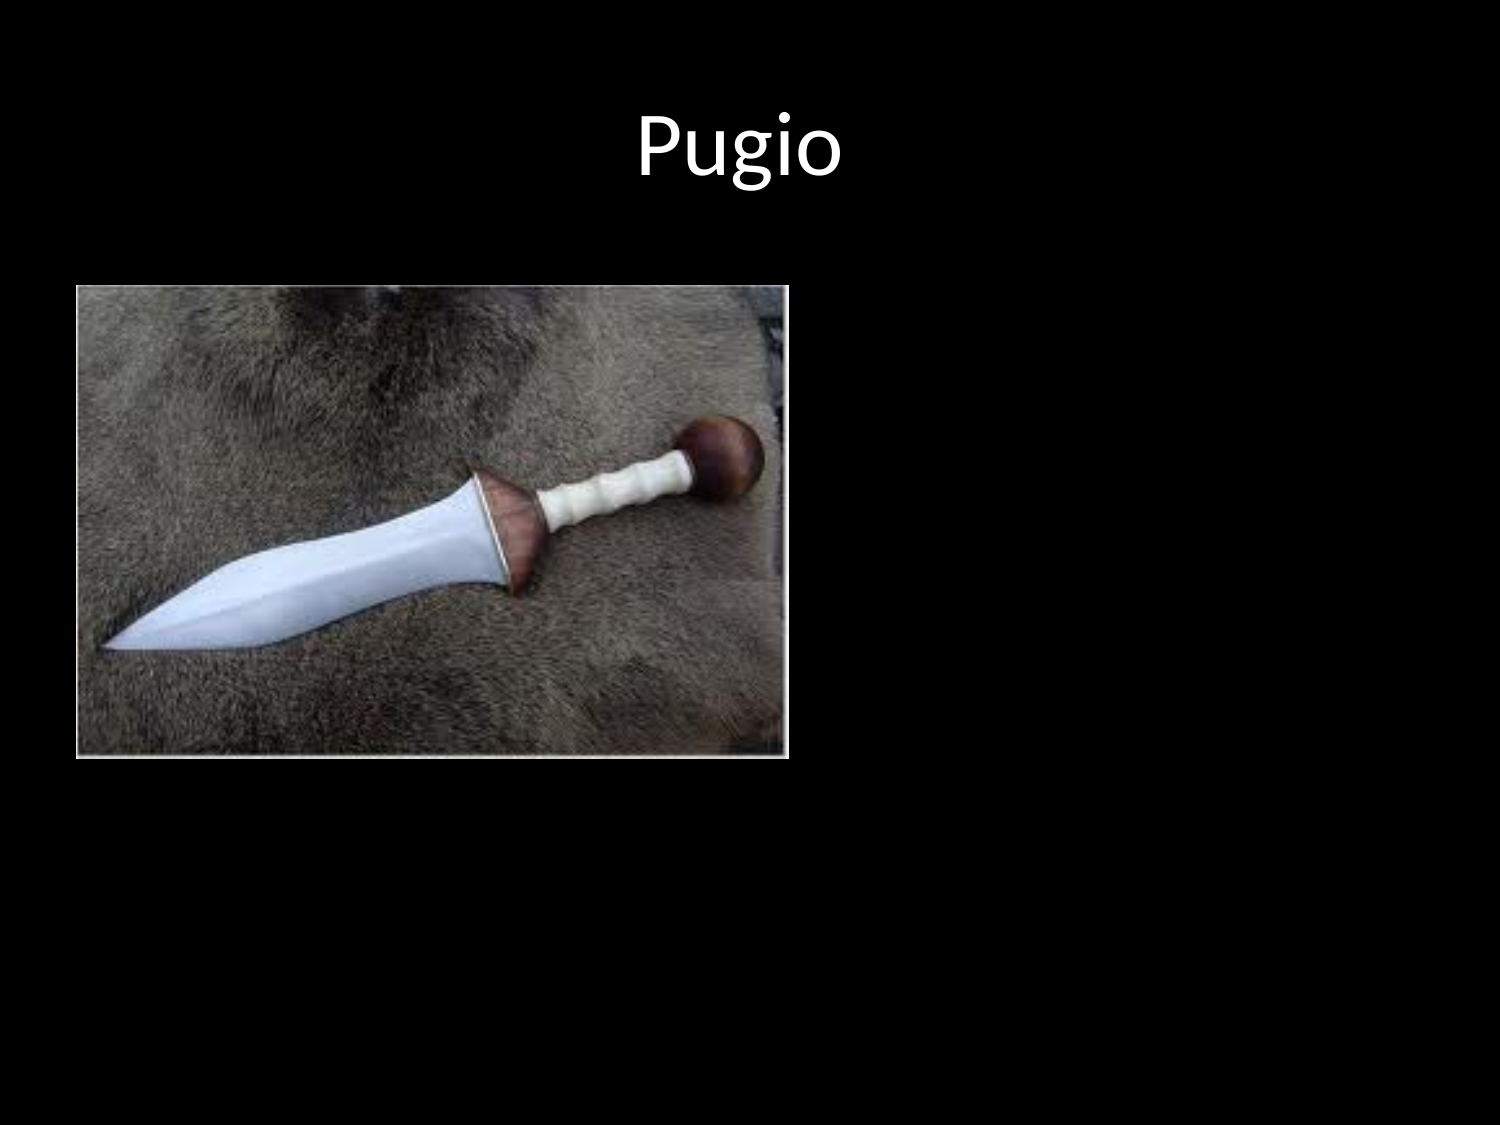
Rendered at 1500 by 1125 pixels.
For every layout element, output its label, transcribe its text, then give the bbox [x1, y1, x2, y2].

picture [76, 284, 789, 760]
title Pugio [75, 45, 1425, 233]
